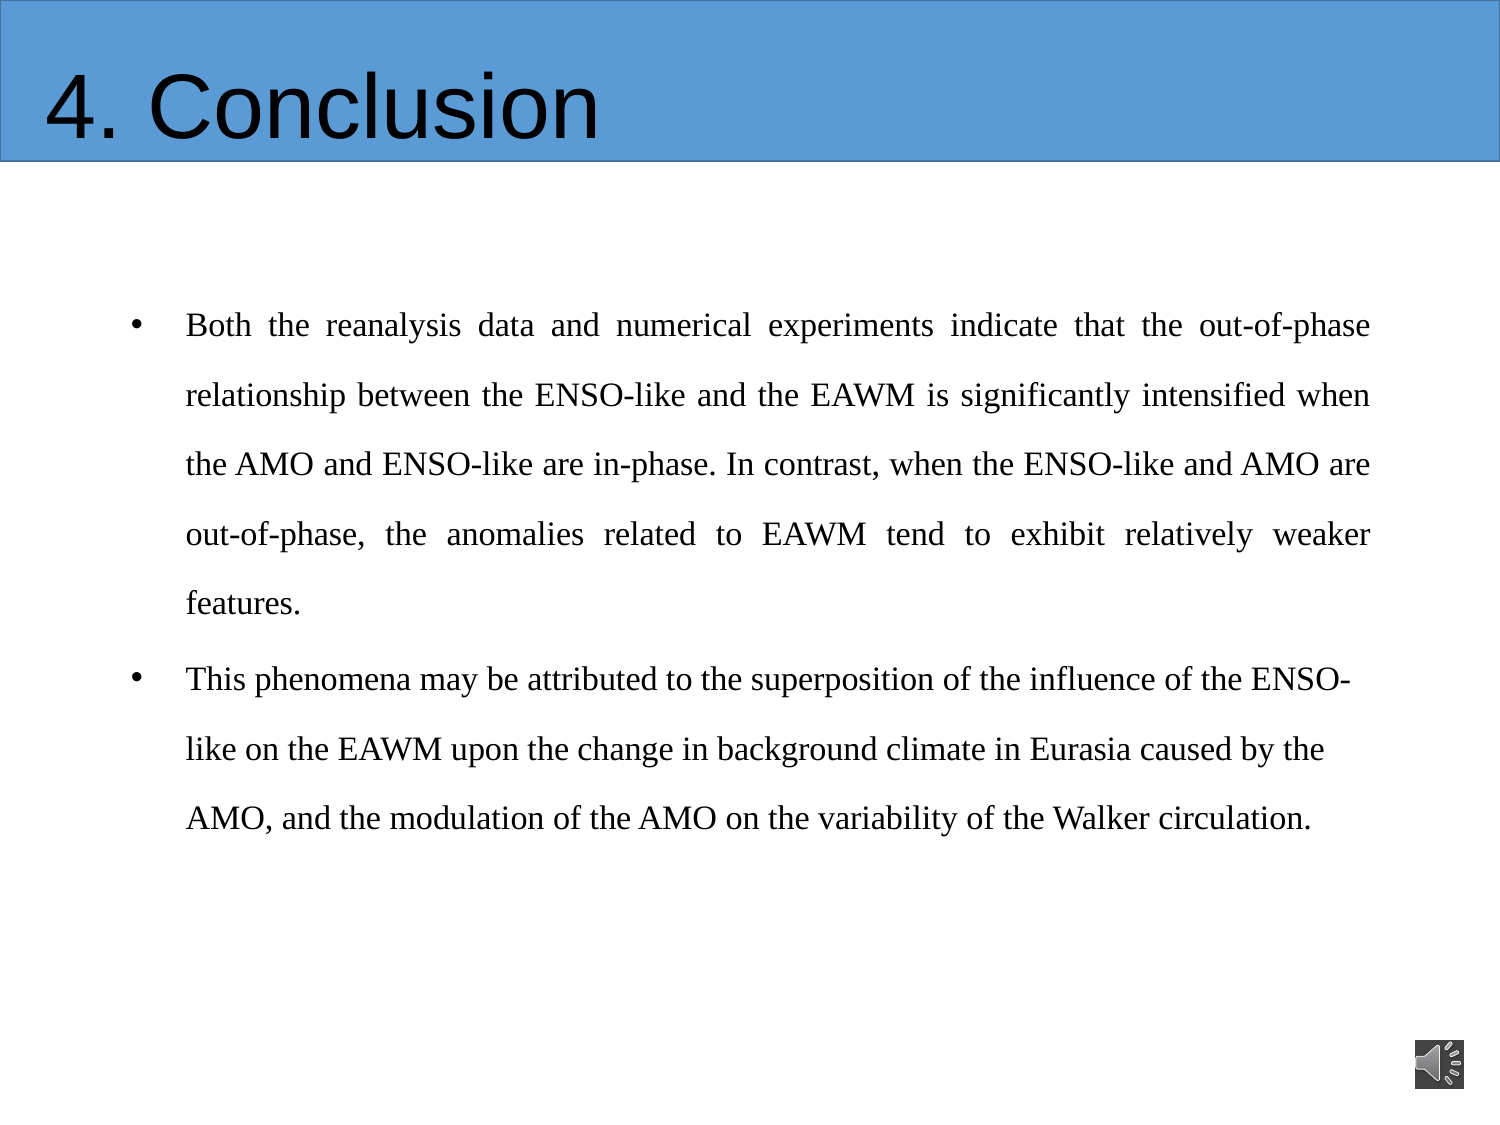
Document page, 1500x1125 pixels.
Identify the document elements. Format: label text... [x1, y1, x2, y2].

text_box 4. Conclusion [0, 31, 831, 172]
text_box [0, 0, 1500, 162]
text_box Both the reanalysis data and numerical experiments indicate that the out-of-phase relationship between the ENSO-like and the EAWM is significantly intensified when the AMO and ENSO-like are in-phase. In contrast, when the ENSO-like and AMO are out-of-phase, the anomalies related to EAWM tend to exhibit relatively weaker features. This phenomena may be attributed to the superposition of the influence of the ENSO-like on the EAWM upon the change in background climate in Eurasia caused by the AMO, and the modulation of the AMO on the variability of the Walker circulation. [119, 268, 1382, 867]
picture [1414, 1039, 1465, 1090]
